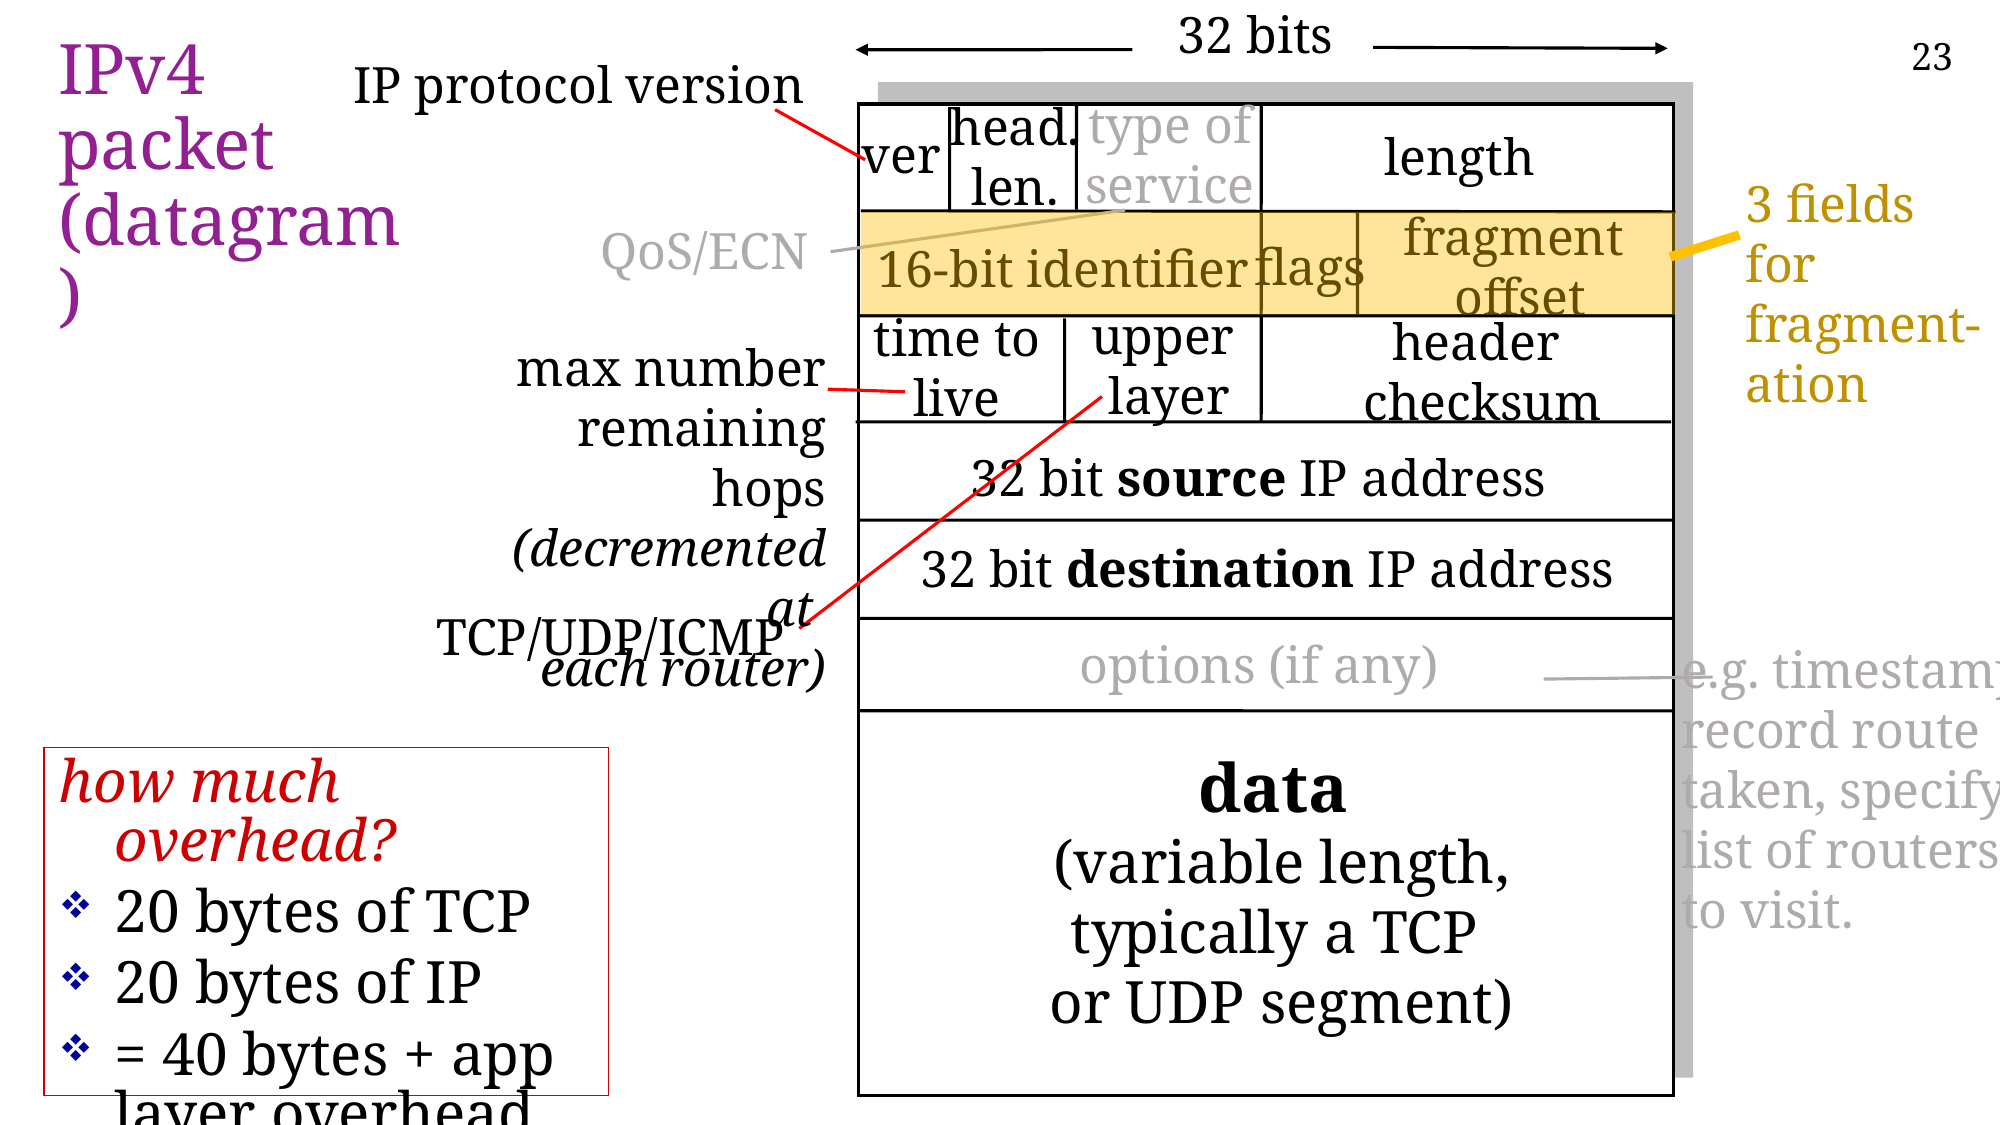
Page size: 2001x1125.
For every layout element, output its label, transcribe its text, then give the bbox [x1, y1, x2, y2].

text_box TCP/UDP/ICMP [403, 597, 800, 673]
text_box 3 fields for fragment-ation [1731, 164, 2000, 420]
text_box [580, 210, 1126, 288]
title IPv4 packet (datagram) [43, 25, 442, 344]
text_box how much overhead? 20 bytes of TCP 20 bytes of IP = 40 bytes + app layer overhead [43, 747, 609, 1096]
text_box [442, 328, 906, 587]
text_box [1543, 631, 2000, 950]
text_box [841, 0, 1694, 1096]
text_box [184, 46, 866, 160]
